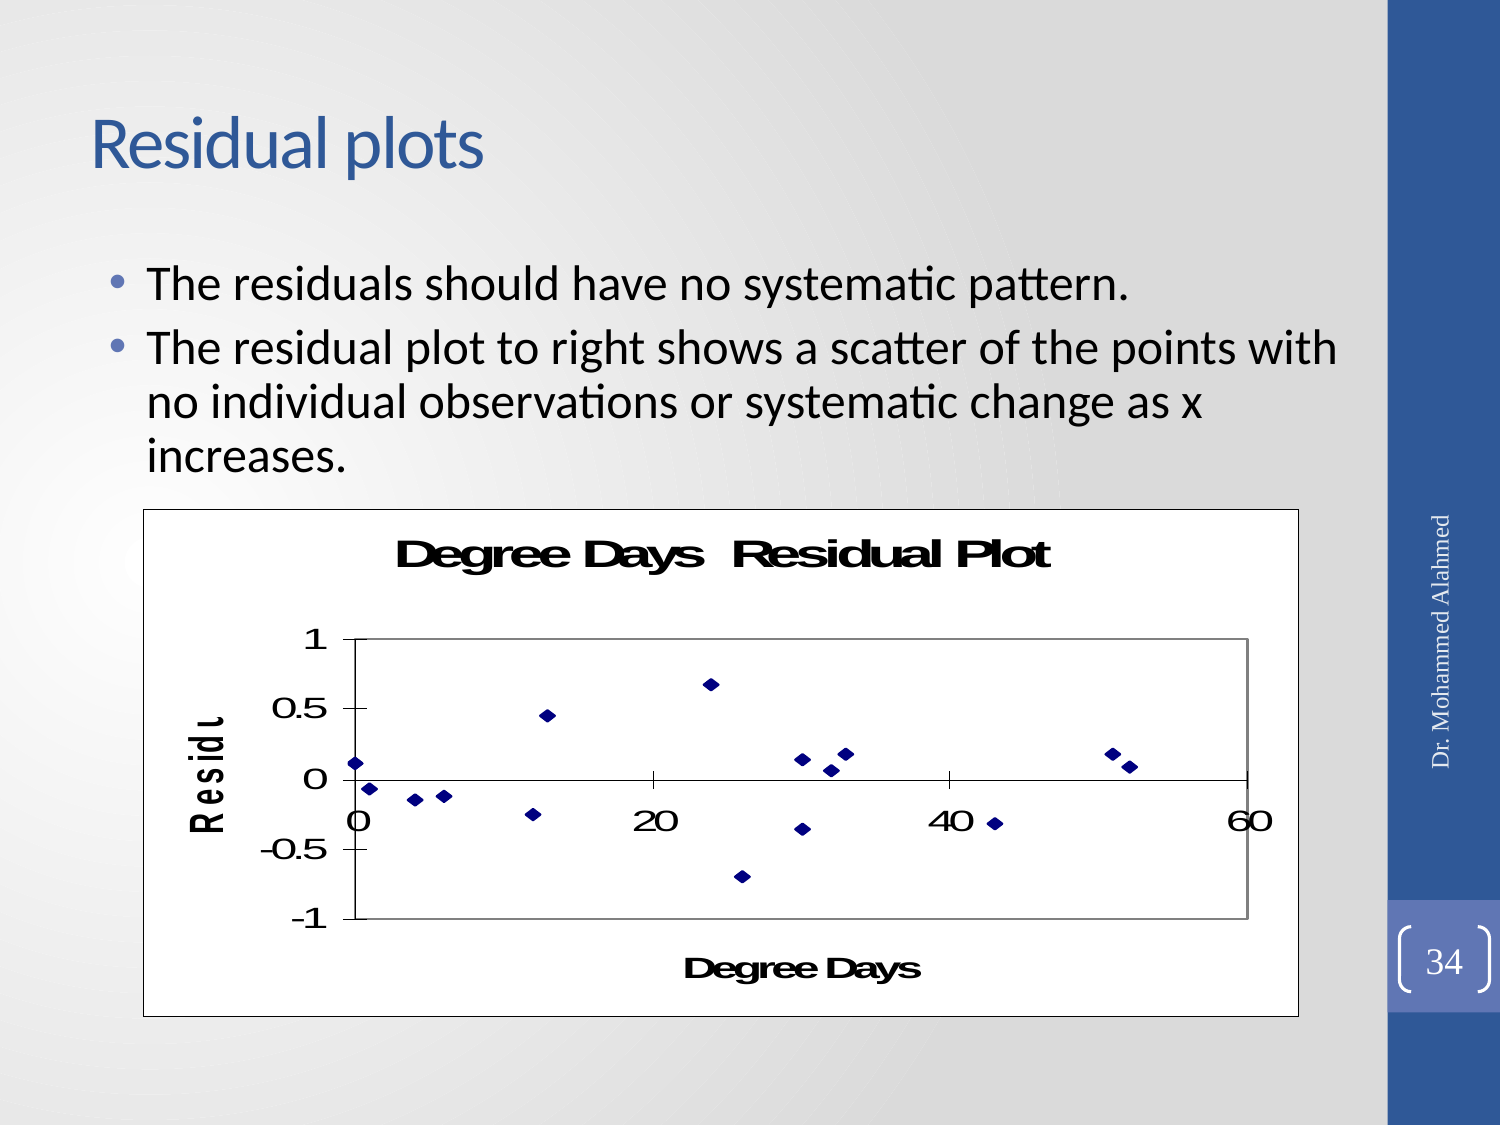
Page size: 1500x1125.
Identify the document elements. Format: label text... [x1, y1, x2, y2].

title Residual plots [75, 45, 1325, 233]
slide_number 34 [1397, 925, 1492, 994]
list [130, 499, 1314, 1026]
list The residuals should have no systematic pattern. The residual plot to right shows a scatter of the points with no individual observations or systematic change as x increases. [75, 249, 1375, 536]
footer Dr. Mohammed Alahmed [1408, 500, 1469, 889]
